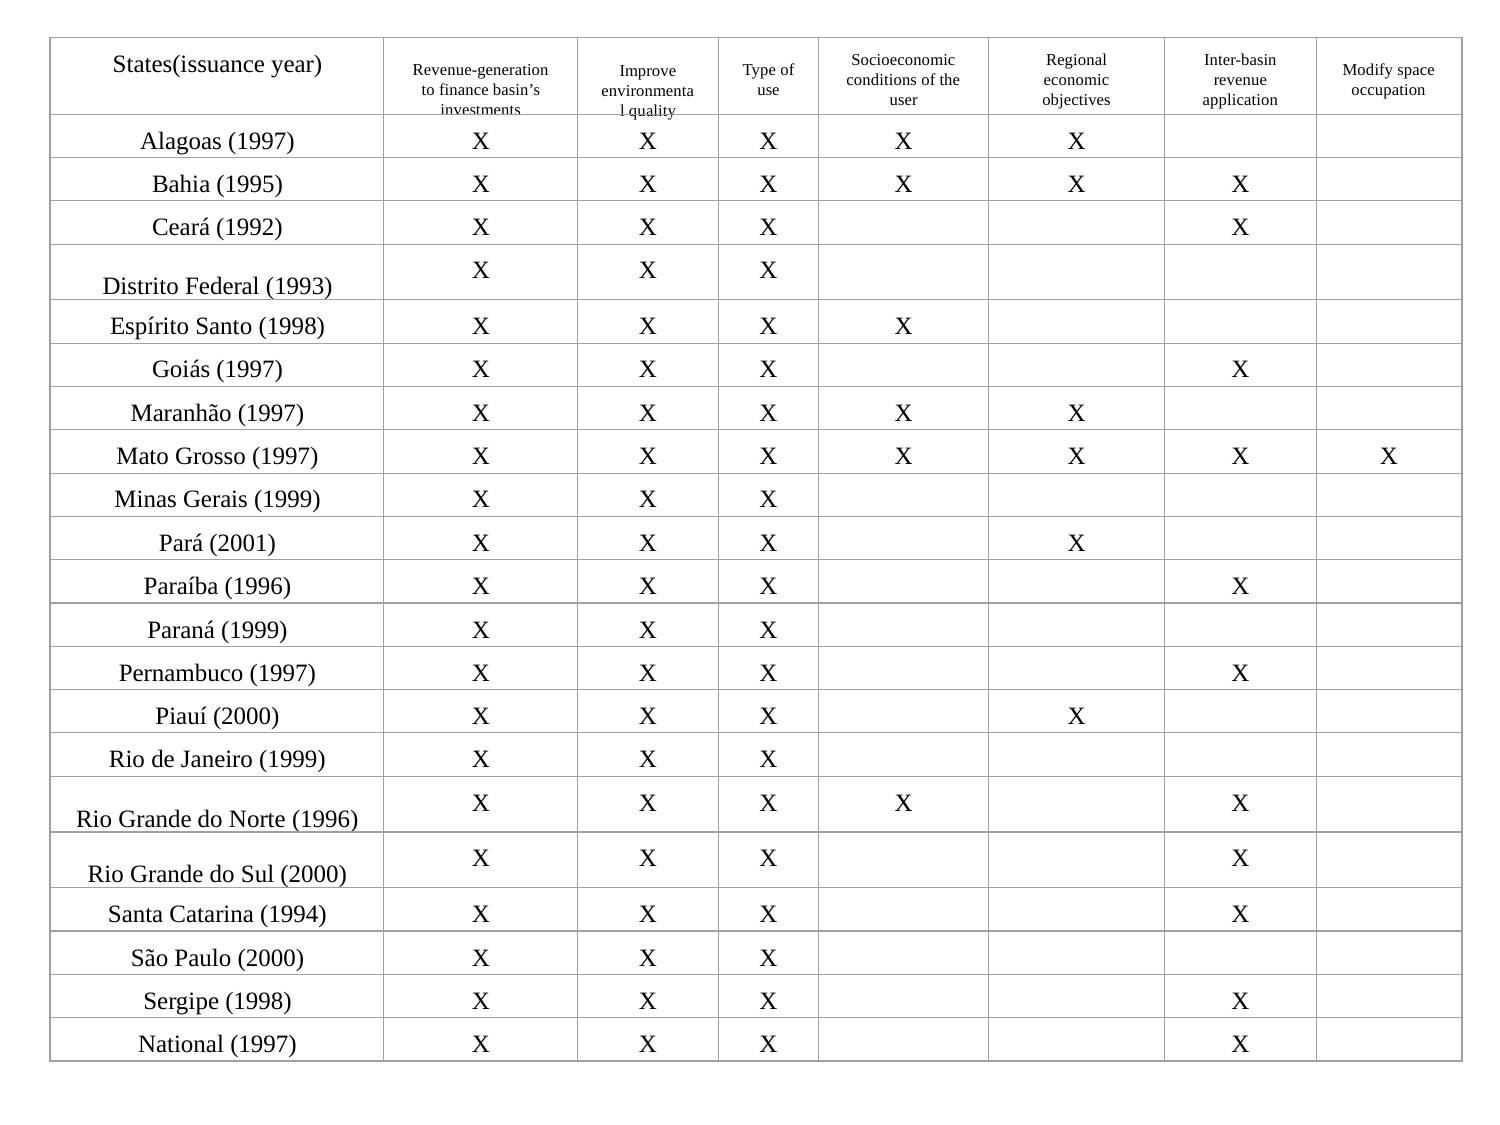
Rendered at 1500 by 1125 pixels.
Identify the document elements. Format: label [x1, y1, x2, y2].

text_box [49, 37, 1463, 1125]
